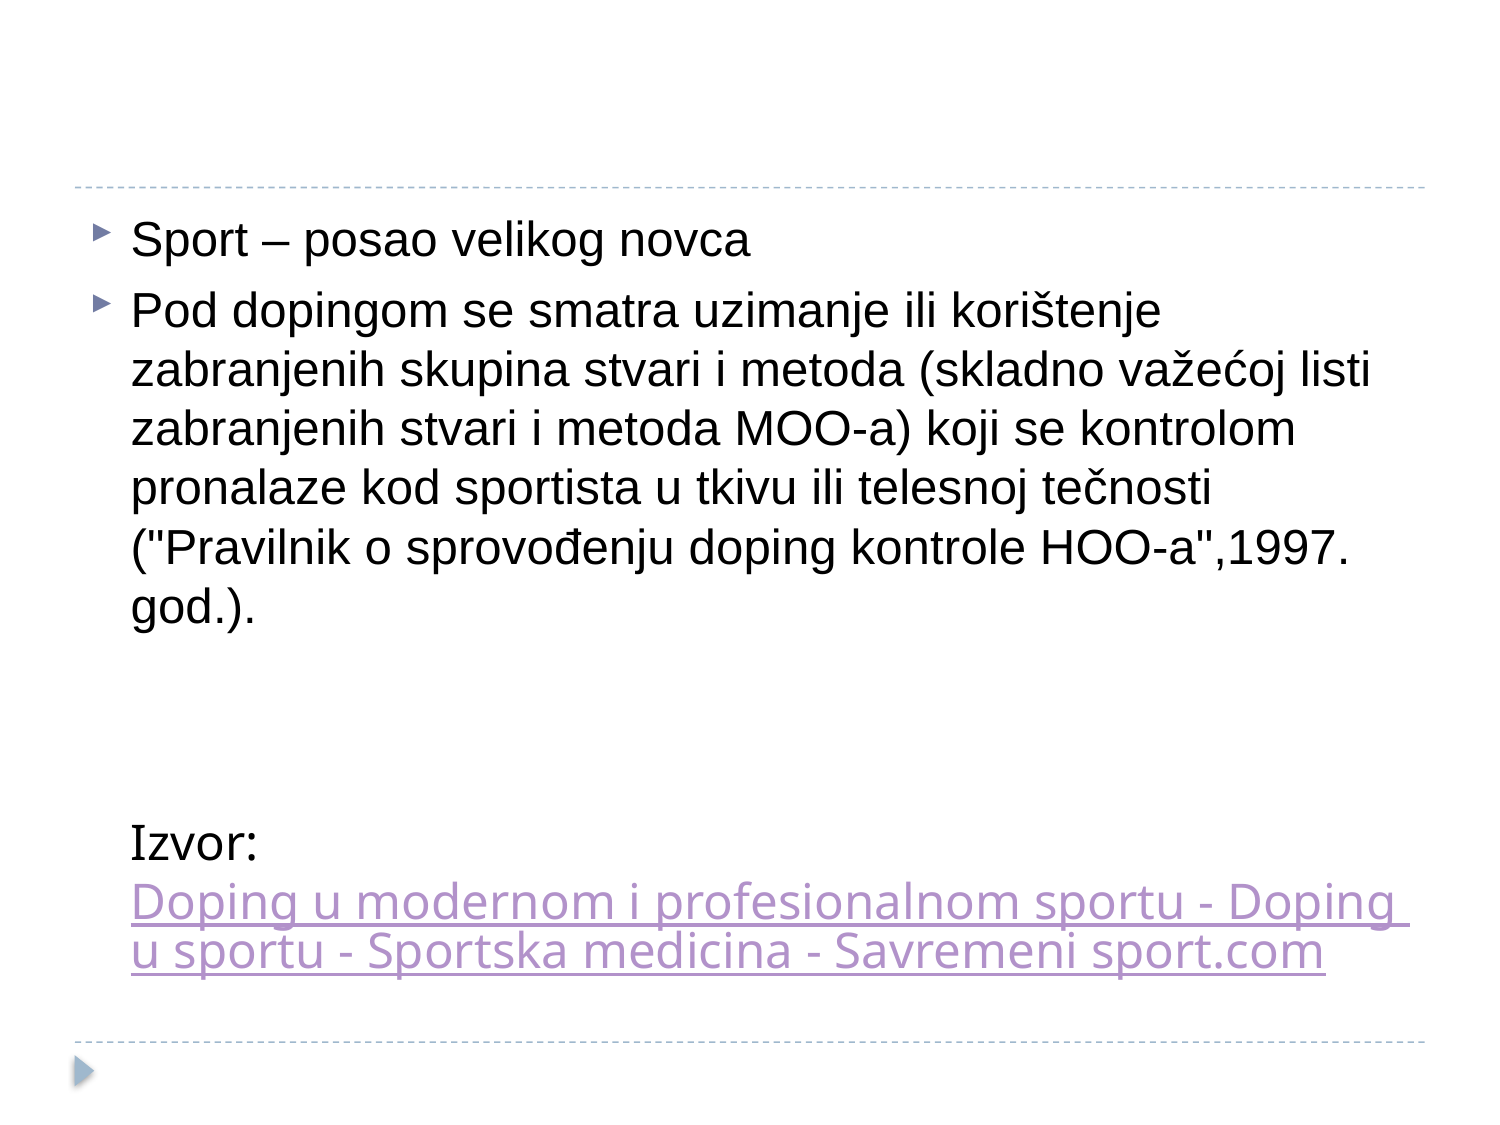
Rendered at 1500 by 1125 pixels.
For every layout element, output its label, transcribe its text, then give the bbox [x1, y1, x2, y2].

list Sport – posao velikog novca Pod dopingom se smatra uzimanje ili korištenje zabranjenih skupina stvari i metoda (skladno važećoj listi zabranjenih stvari i metoda MOO-a) koji se kontrolom pronalaze kod sportista u tkivu ili telesnoj tečnosti ("Pravilnik o sprovođenju doping kontrole HOO-a",1997. god.). Izvor: Doping u modernom i profesionalnom sportu - Doping u sportu - Sportska medicina - Savremeni sport.com [75, 200, 1425, 1010]
